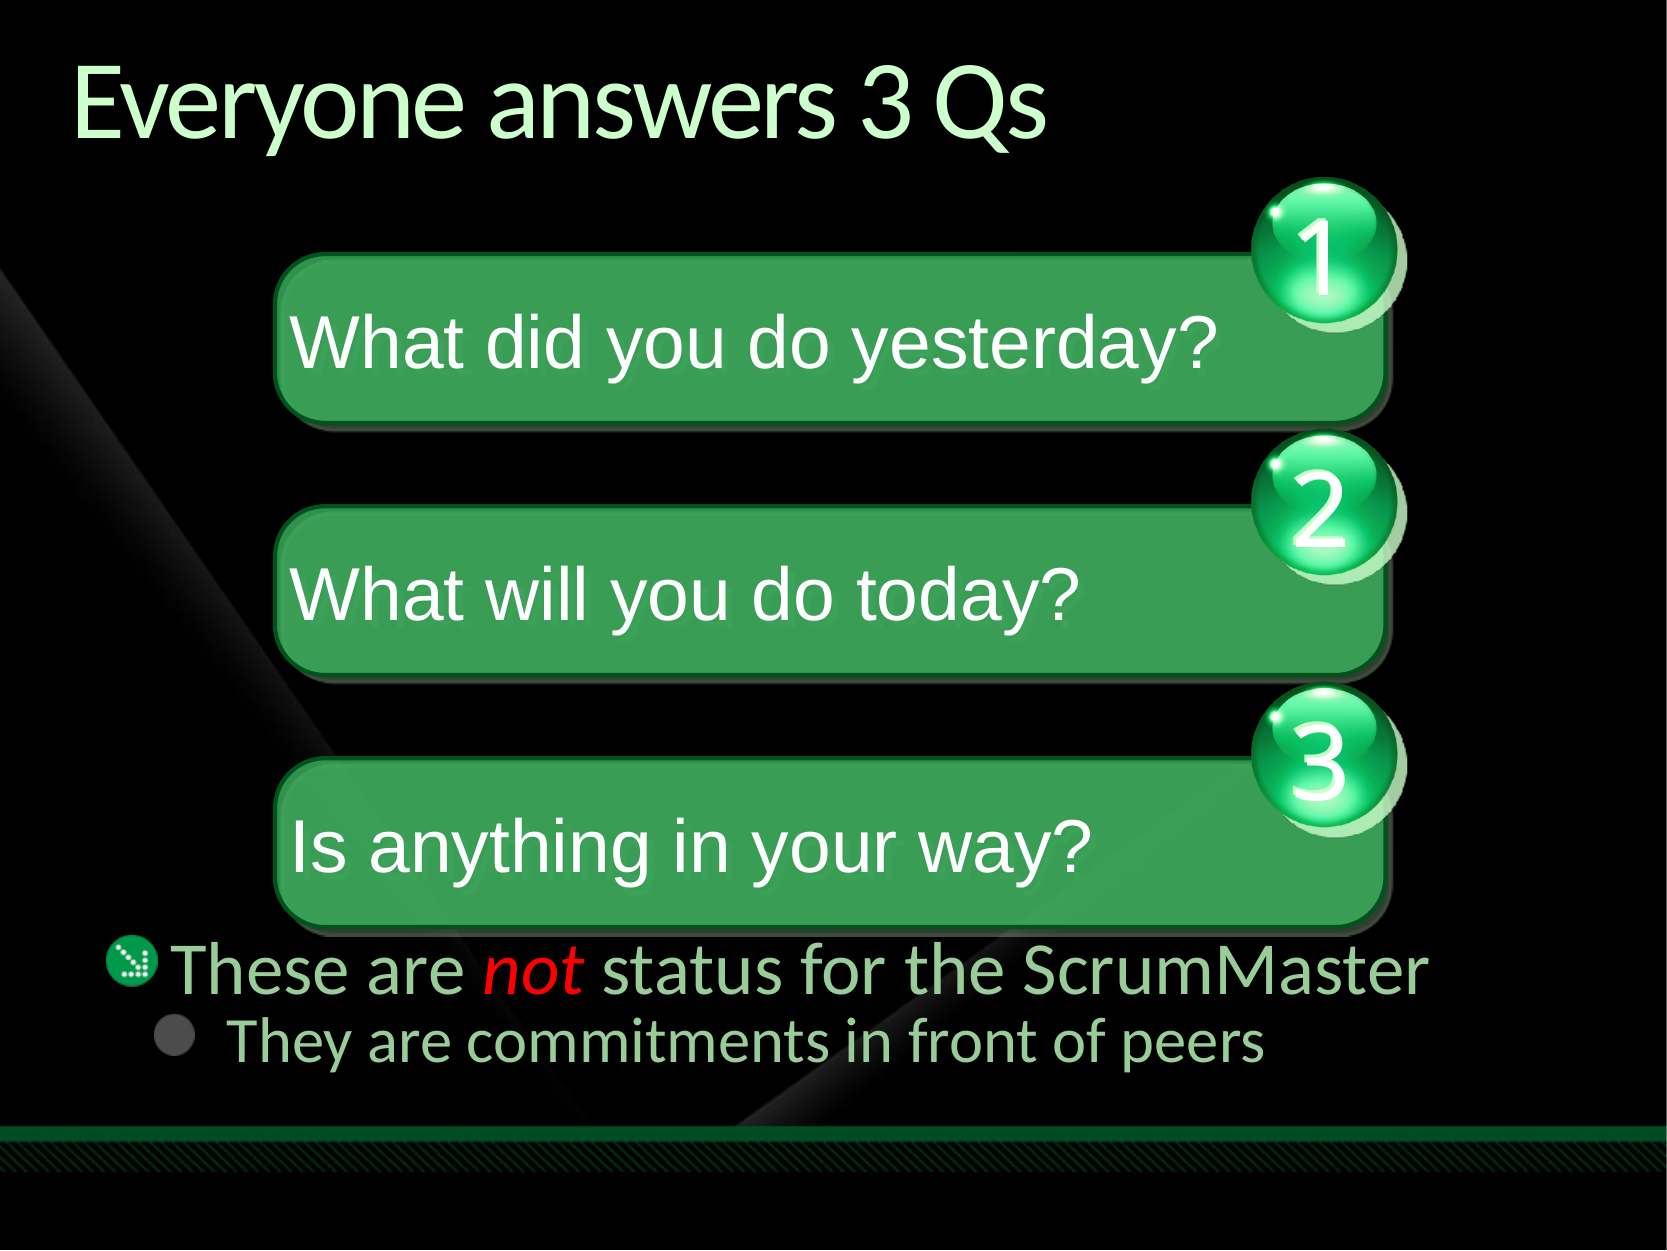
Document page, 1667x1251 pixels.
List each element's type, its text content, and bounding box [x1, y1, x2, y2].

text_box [274, 172, 1403, 424]
title Everyone answers 3 Qs [70, 41, 1598, 166]
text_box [274, 676, 1403, 928]
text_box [274, 424, 1403, 676]
list These are not status for the ScrumMaster They are commitments in front of peers [56, 943, 1609, 1078]
picture [0, 0, 1667, 1250]
